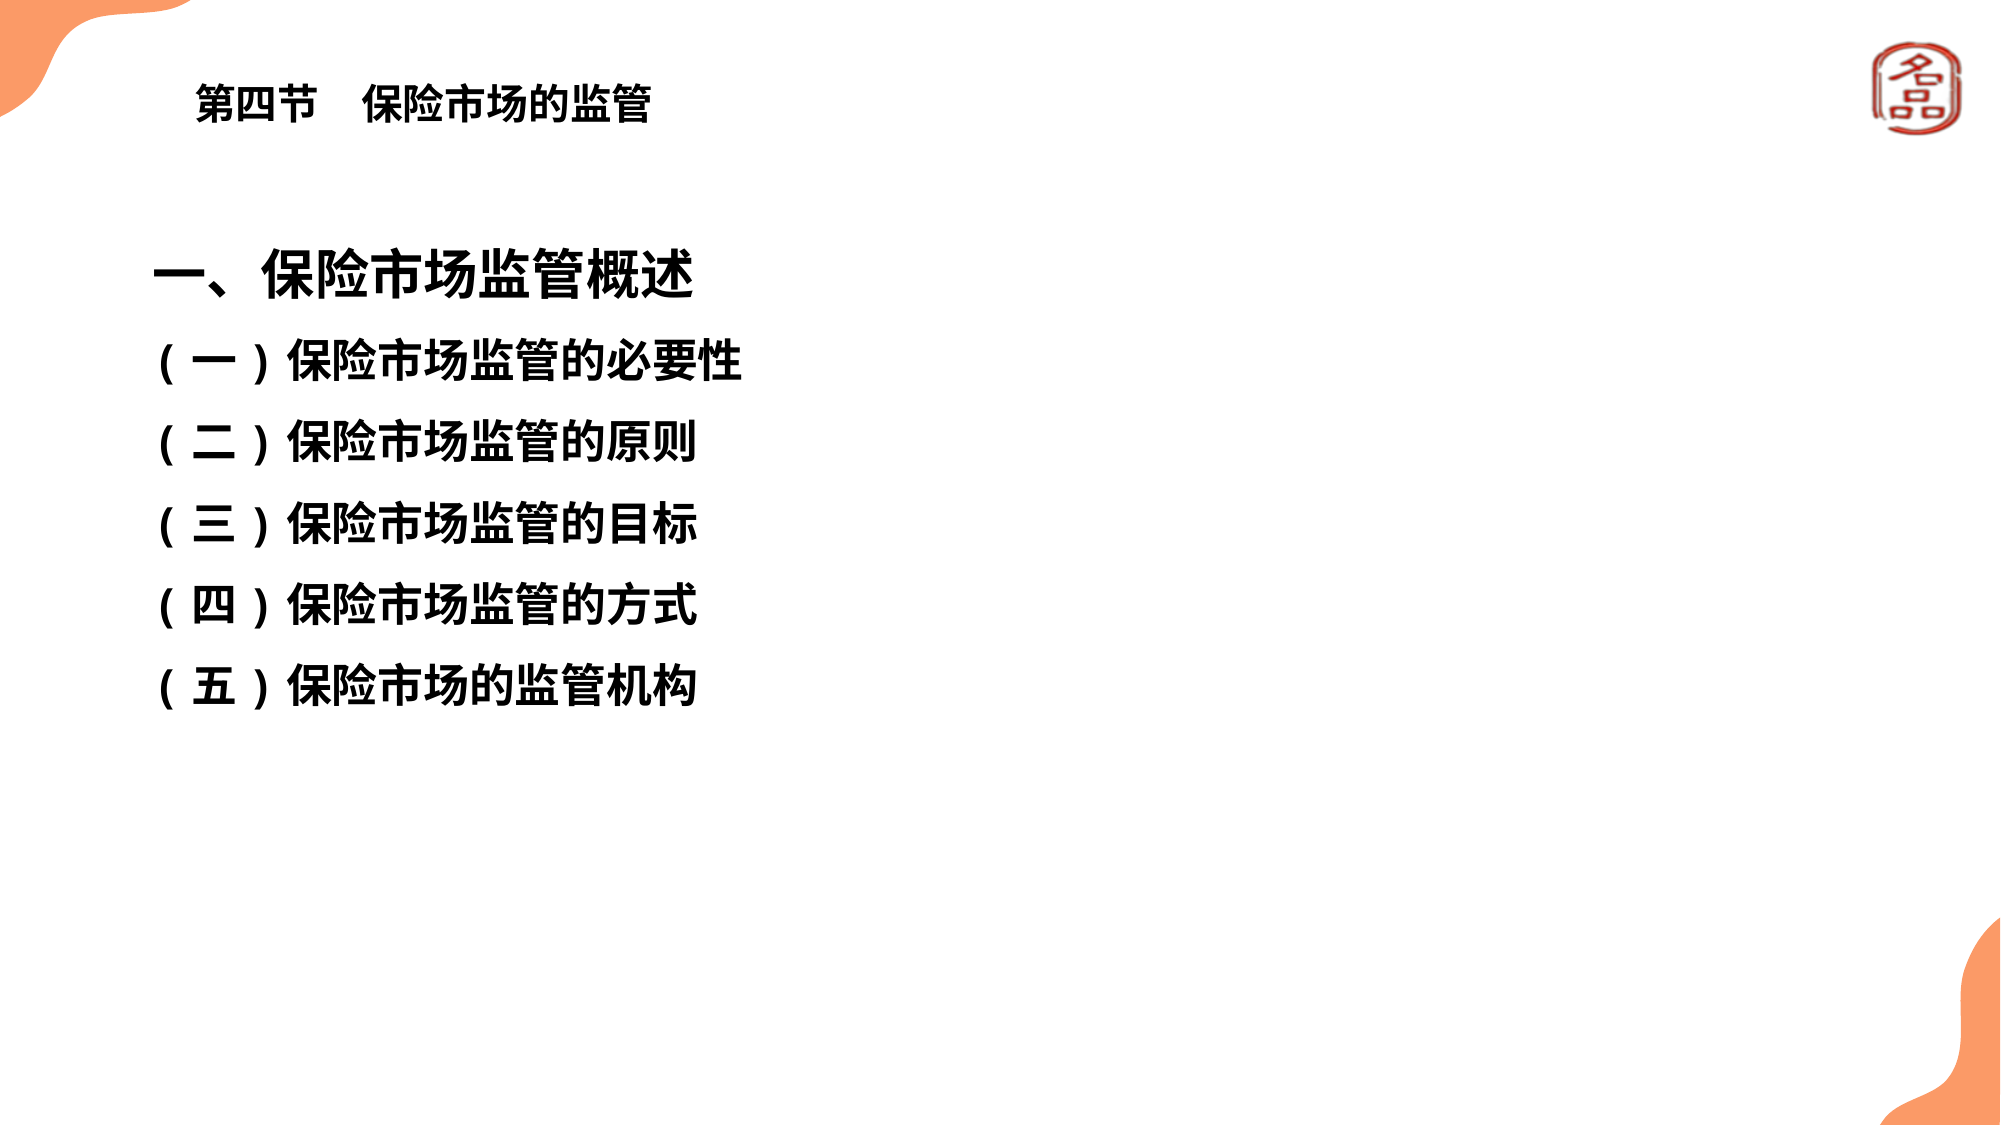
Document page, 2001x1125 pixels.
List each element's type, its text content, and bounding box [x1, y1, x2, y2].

title 第四节 保险市场的监管 [137, 60, 1863, 152]
picture [1861, 10, 1990, 147]
list 一、保险市场监管概述 (一)保险市场监管的必要性 (二)保险市场监管的原则 (三)保险市场监管的目标 (四)保险市场监管的方式 (五)保险市场的监管机构 [137, 217, 1863, 1031]
